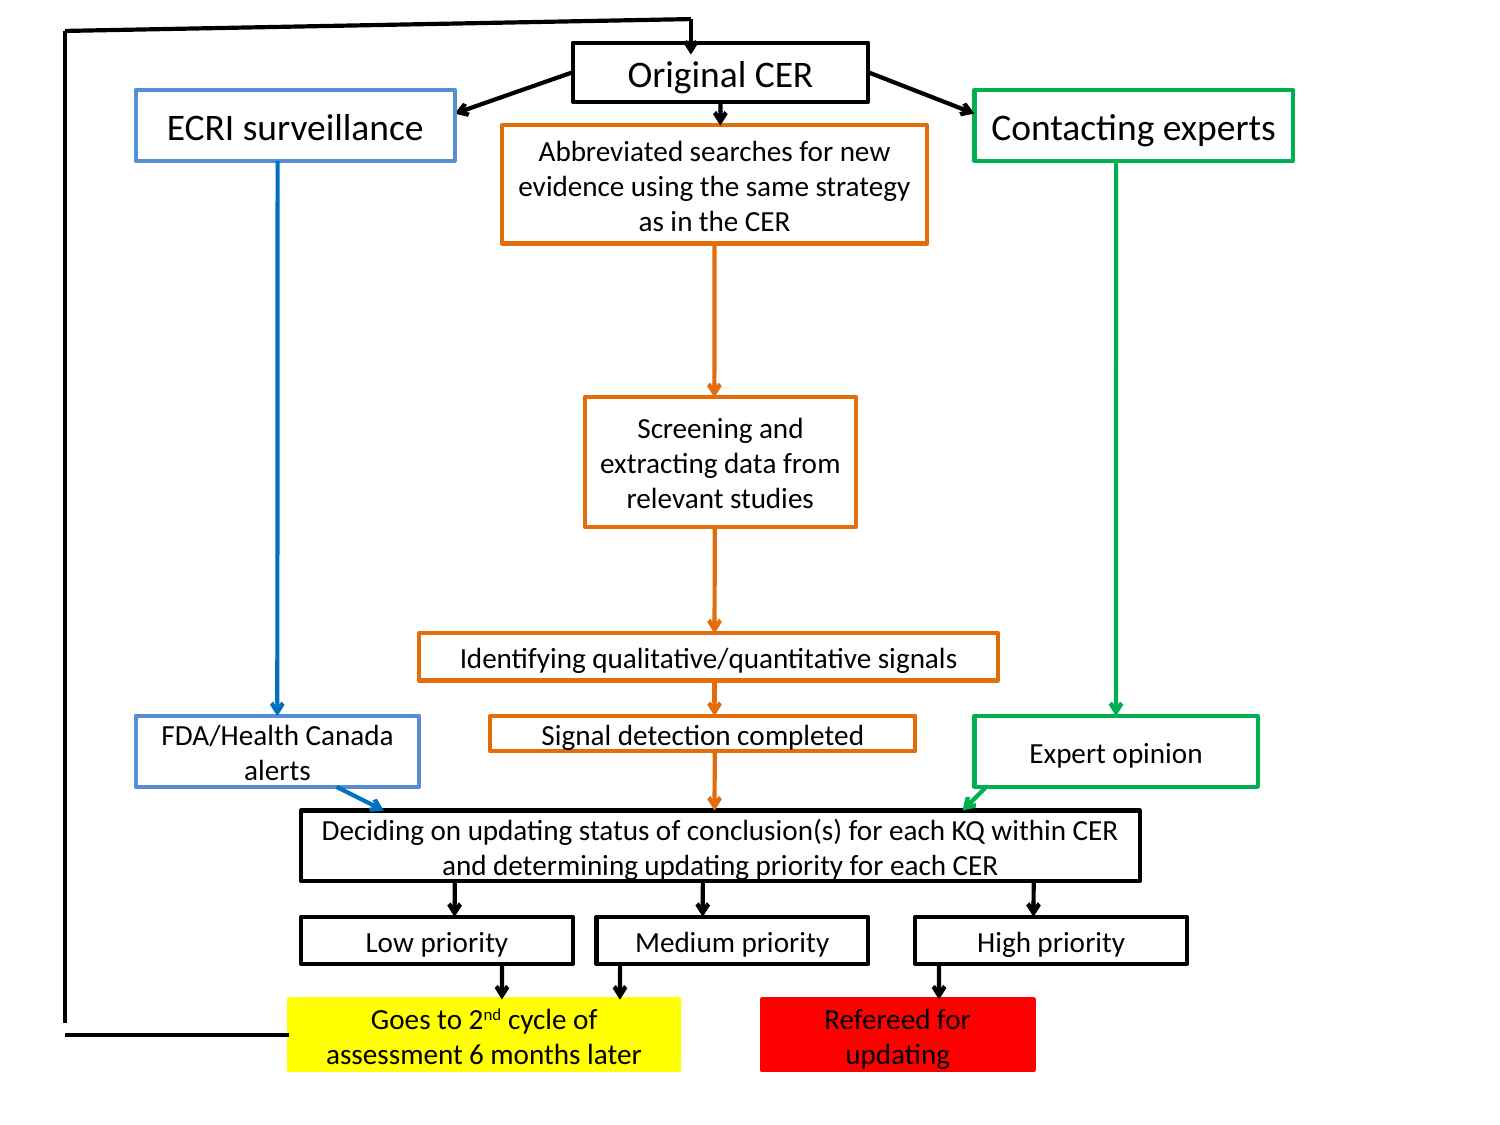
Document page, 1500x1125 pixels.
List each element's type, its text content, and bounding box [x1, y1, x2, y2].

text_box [454, 71, 573, 114]
text_box FDA/Health Canada alerts [134, 714, 421, 789]
text_box ECRI surveillance [134, 88, 457, 163]
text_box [336, 786, 384, 811]
text_box Signal detection completed [488, 714, 917, 753]
text_box Deciding on updating status of conclusion(s) for each KQ within CER and determining updating priority for each CER [299, 808, 1142, 883]
text_box Identifying qualitative/quantitative signals [417, 631, 1000, 683]
text_box High priority [913, 915, 1189, 966]
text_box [867, 71, 975, 114]
text_box Refereed for updating [760, 997, 1036, 1072]
text_box Low priority [299, 915, 575, 966]
text_box Abbreviated searches for new evidence using the same strategy as in the CER [500, 123, 929, 246]
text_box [64, 18, 690, 32]
text_box Goes to 2nd cycle of assessment 6 months later [287, 997, 681, 1072]
text_box Medium priority [594, 915, 870, 966]
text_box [962, 786, 987, 811]
text_box Original CER [571, 41, 870, 104]
text_box Contacting experts [972, 88, 1295, 163]
text_box Screening and extracting data from relevant studies [583, 395, 858, 529]
text_box Expert opinion [972, 714, 1260, 789]
